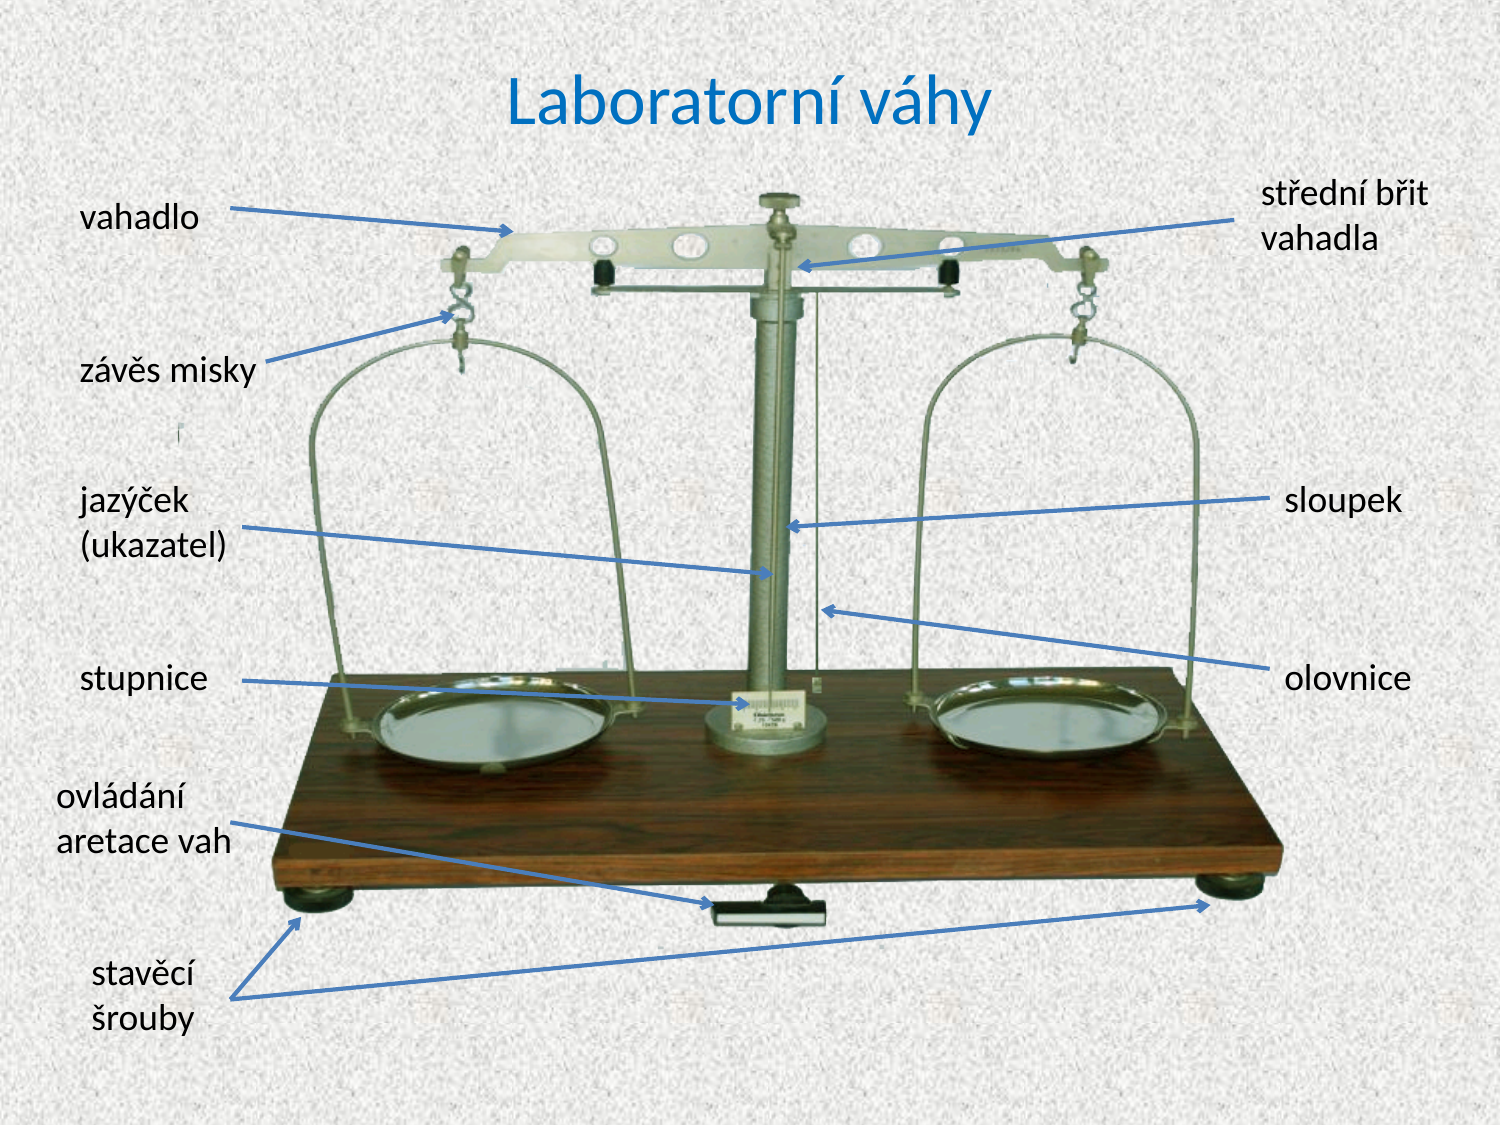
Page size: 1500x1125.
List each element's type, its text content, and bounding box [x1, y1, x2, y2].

text_box stavěcí šrouby [76, 940, 254, 1046]
text_box střední břit vahadla [1246, 160, 1471, 266]
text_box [241, 680, 751, 705]
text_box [229, 822, 715, 904]
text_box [265, 314, 455, 362]
text_box závěs misky [64, 338, 158, 398]
text_box jazýček (ukazatel) [64, 467, 158, 573]
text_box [785, 498, 1270, 528]
picture [0, 0, 1500, 1125]
title Laboratorní váhy [75, 45, 1425, 184]
text_box olovnice [1340, 645, 1435, 705]
text_box vahadlo [64, 184, 158, 245]
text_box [229, 207, 514, 232]
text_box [229, 904, 1211, 1000]
text_box ovládání aretace vah [41, 763, 158, 868]
text_box stupnice [64, 645, 158, 705]
text_box sloupek [1340, 467, 1435, 528]
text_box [241, 526, 774, 575]
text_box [820, 609, 1270, 669]
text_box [796, 219, 1235, 268]
